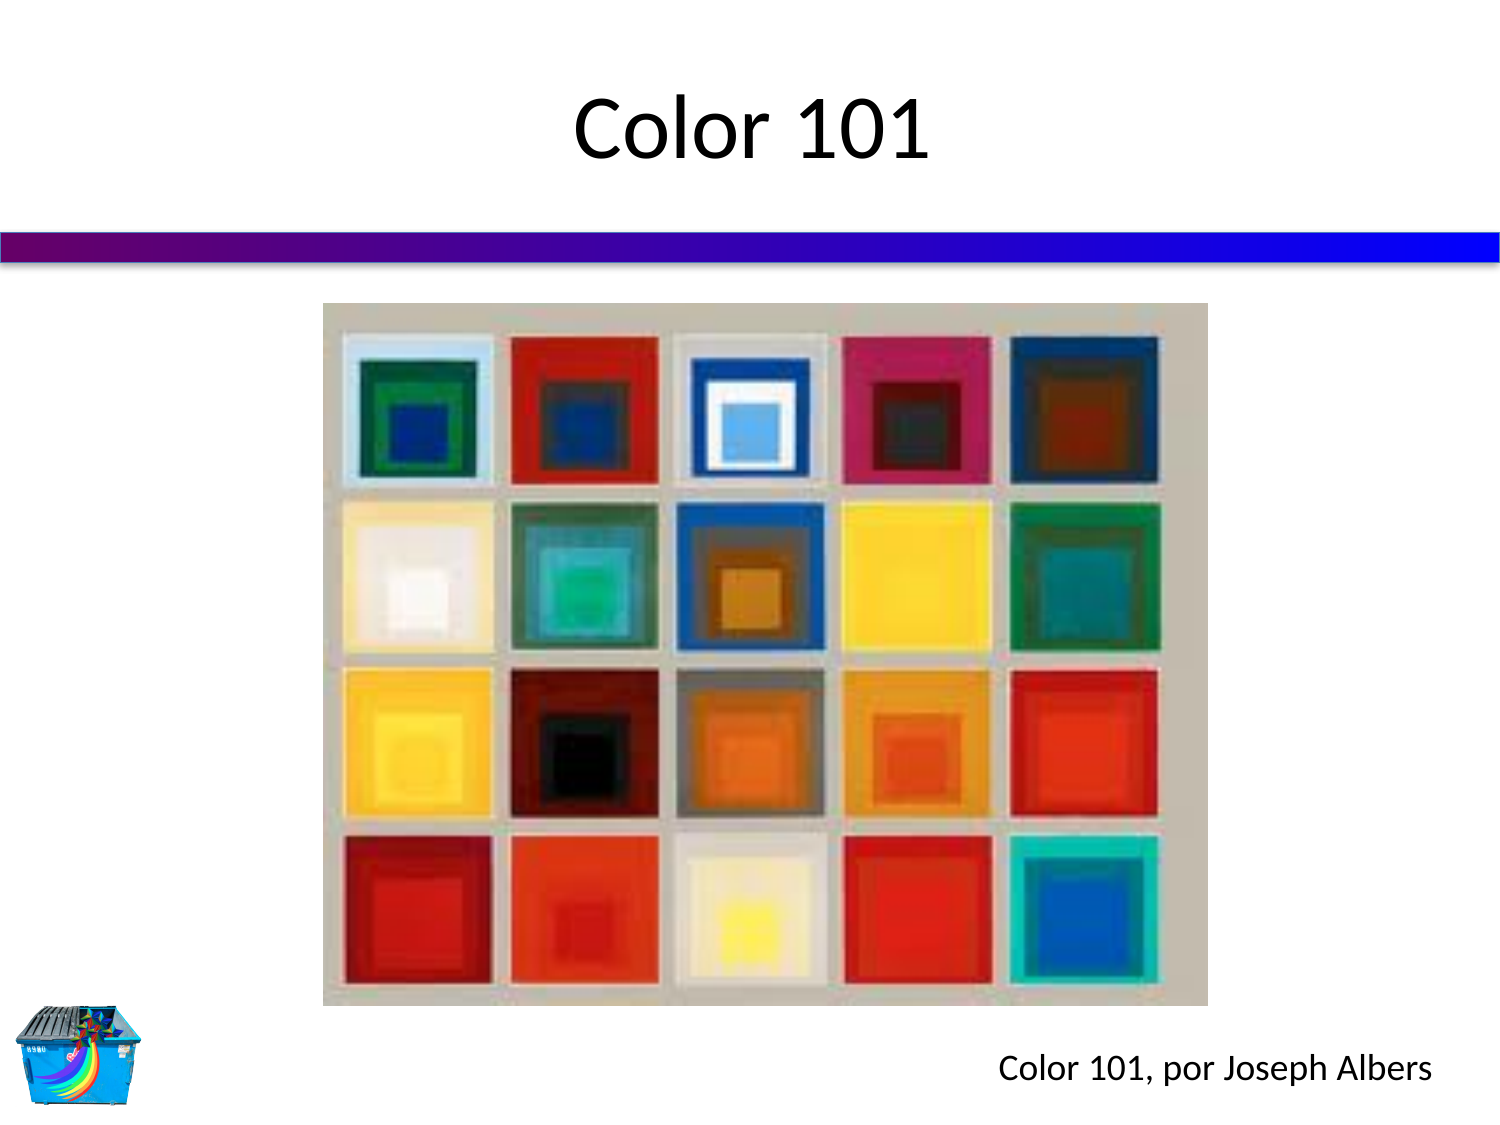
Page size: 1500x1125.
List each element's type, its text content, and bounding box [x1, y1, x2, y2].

text_box Color 101 [59, 59, 1447, 185]
picture [323, 302, 1209, 1006]
picture [14, 1004, 143, 1107]
text_box Color 101, por Joseph Albers [983, 1035, 1449, 1095]
